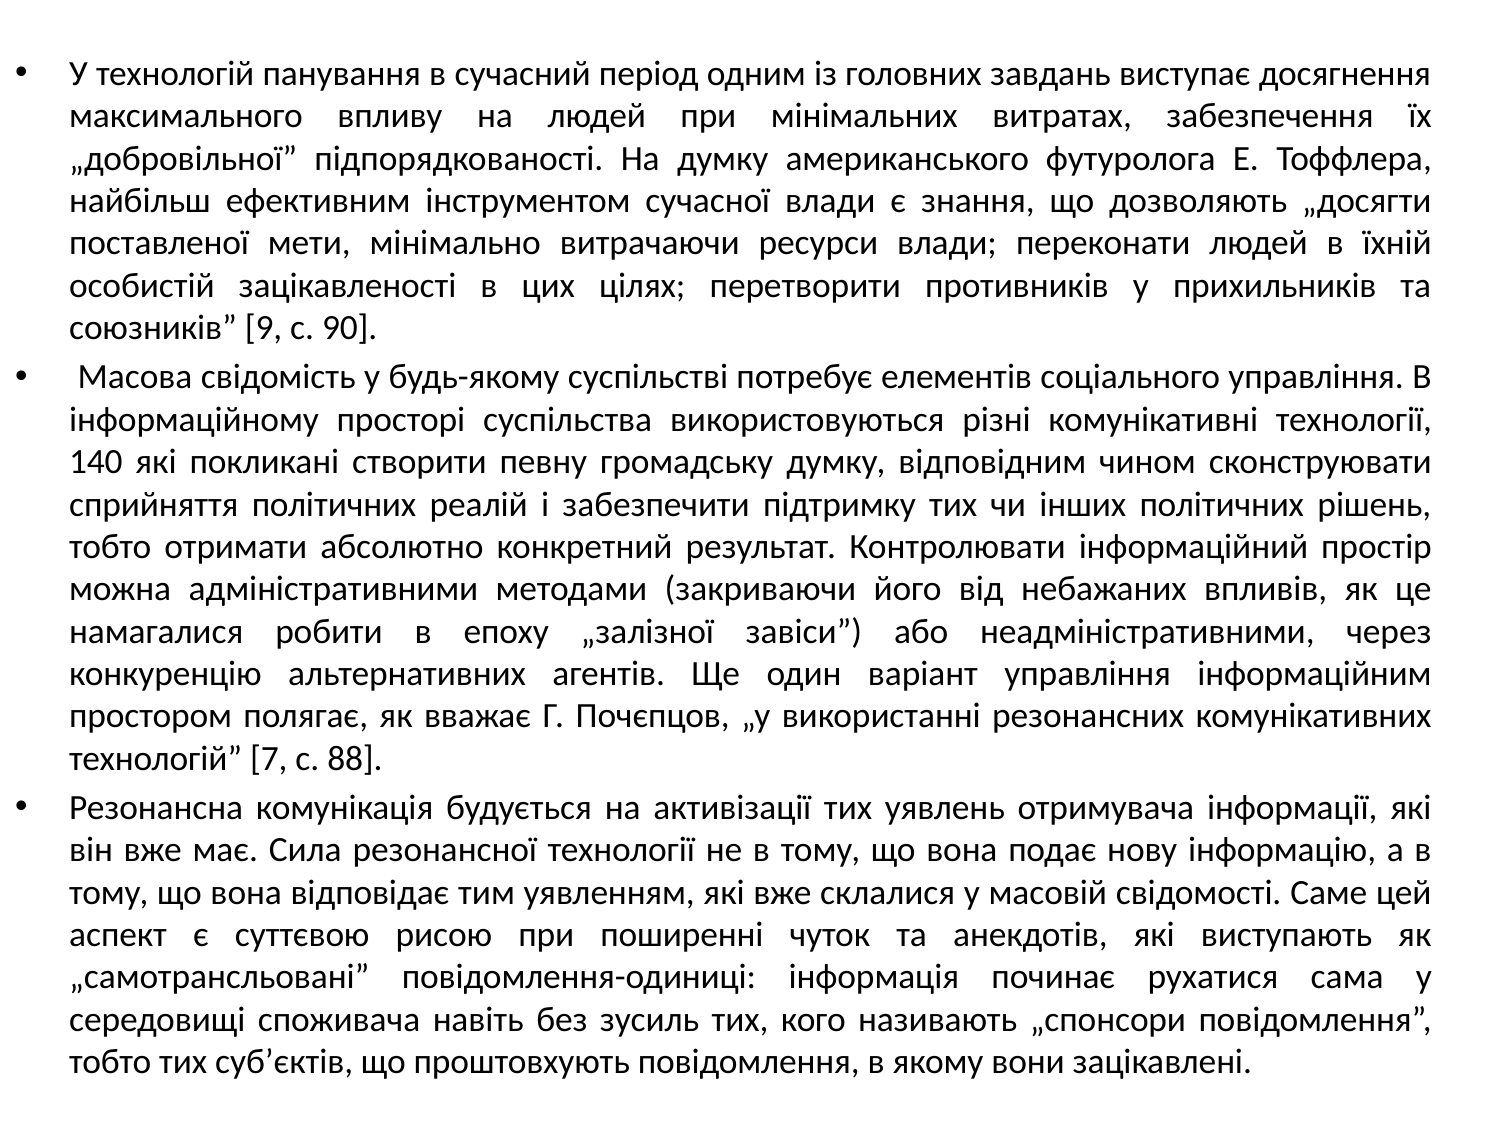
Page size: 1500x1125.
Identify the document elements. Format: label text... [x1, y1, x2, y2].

list У технологій панування в сучасний період одним із головних завдань виступає досягнення максимального впливу на людей при мінімальних витратах, забезпечення їх „добровільної” підпорядкованості. На думку американського футуролога Е. Тоффлера, найбільш ефективним інструментом сучасної влади є знання, що дозволяють „досягти поставленої мети, мінімально витрачаючи ресурси влади; переконати людей в їхній особистій зацікавленості в цих цілях; перетворити противників у прихильників та союзників” [9, с. 90]. Масова свідомість у будь-якому суспільстві потребує елементів соціального управління. В інформаційному просторі суспільства використовуються різні комунікативні технології, 140 які покликані створити певну громадську думку, відповідним чином сконструювати сприйняття політичних реалій і забезпечити підтримку тих чи інших політичних рішень, тобто отримати абсолютно конкретний результат. Контролювати інформаційний простір можна адміністративними методами (закриваючи його від небажаних впливів, як це намагалися робити в епоху „залізної завіси”) або неадміністративними, через конкуренцію альтернативних агентів. Ще один варіант управління інформаційним простором полягає, як вважає Г. Почєпцов, „у використанні резонансних комунікативних технологій” [7, с. 88]. Резонансна комунікація будується на активізації тих уявлень отримувача інформації, які він вже має. Сила резонансної технології не в тому, що вона подає нову інформацію, а в тому, що вона відповідає тим уявленням, які вже склалися у масовій свідомості. Саме цей аспект є суттєвою рисою при поширенні чуток та анекдотів, які виступають як „самотрансльовані” повідомлення-одиниці: інформація починає рухатися сама у середовищі споживача навіть без зусиль тих, кого називають „спонсори повідомлення”, тобто тих суб’єктів, що проштовхують повідомлення, в якому вони зацікавлені. [0, 42, 1447, 1106]
